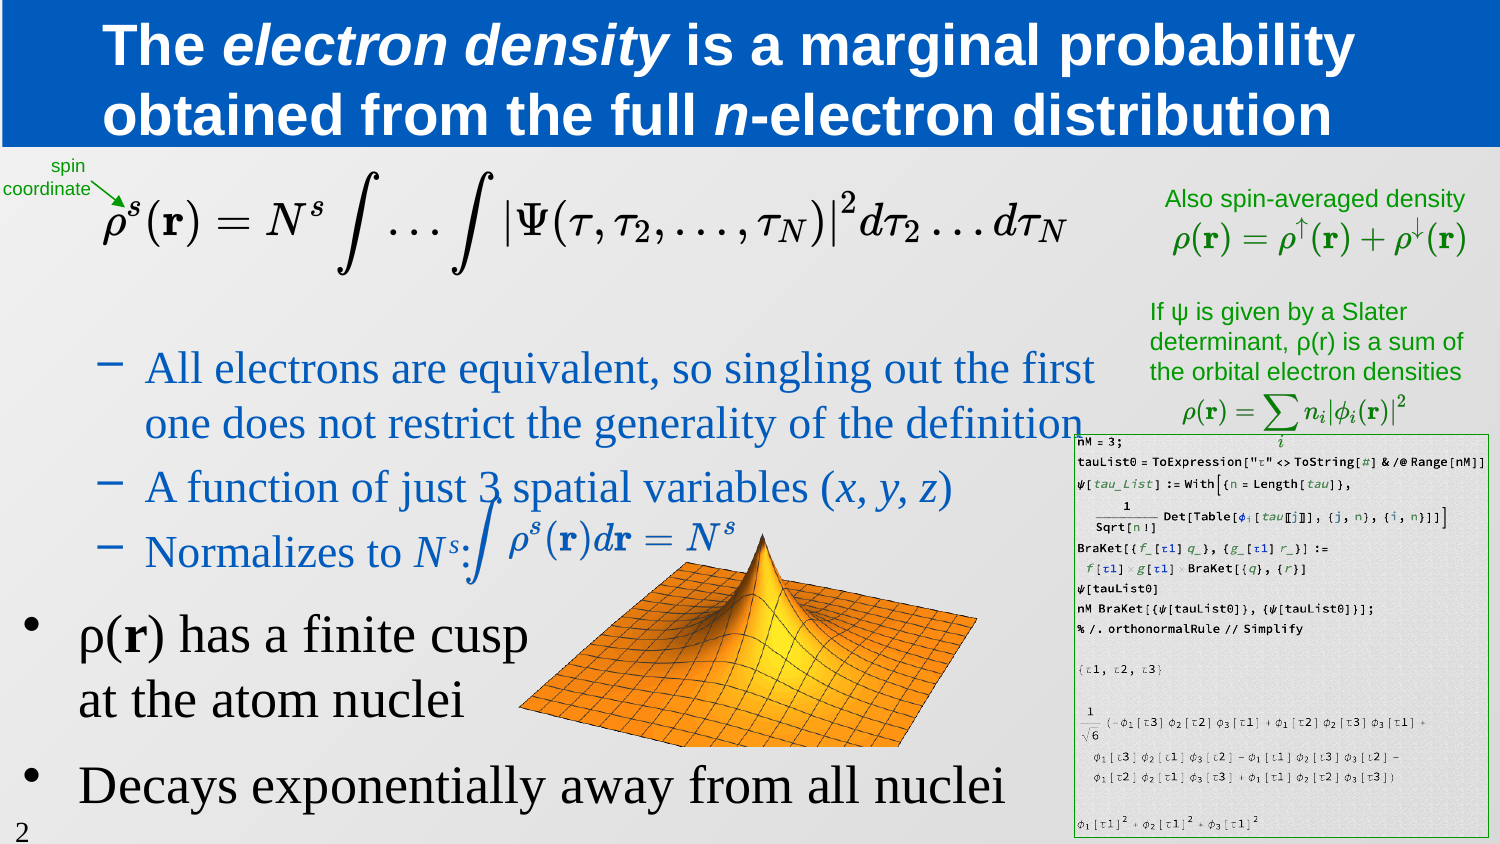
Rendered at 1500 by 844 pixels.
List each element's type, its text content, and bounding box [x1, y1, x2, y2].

picture [101, 171, 1069, 276]
picture [1172, 216, 1469, 257]
picture [1074, 393, 1489, 838]
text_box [90, 180, 126, 208]
text_box If ψ is given by a Slater determinant, ρ(r) is a sum of the orbital electron densities [1135, 288, 1486, 393]
text_box Also spin-averaged density [1149, 175, 1500, 221]
text_box spin coordinate [0, 146, 106, 207]
title The electron density is a marginal probability obtained from the full n-electron distribution [87, 0, 1488, 147]
list All electrons are equivalent, so singling out the first one does not restrict the generality of the definition A function of just 3 spatial variables (x, y, z) Normalizes to N s: ρ(r) has a finite cusp at the atom nuclei Decays exponentially away from all nuclei [7, 171, 1113, 760]
slide_number 2 [0, 806, 101, 844]
picture [464, 443, 1004, 748]
